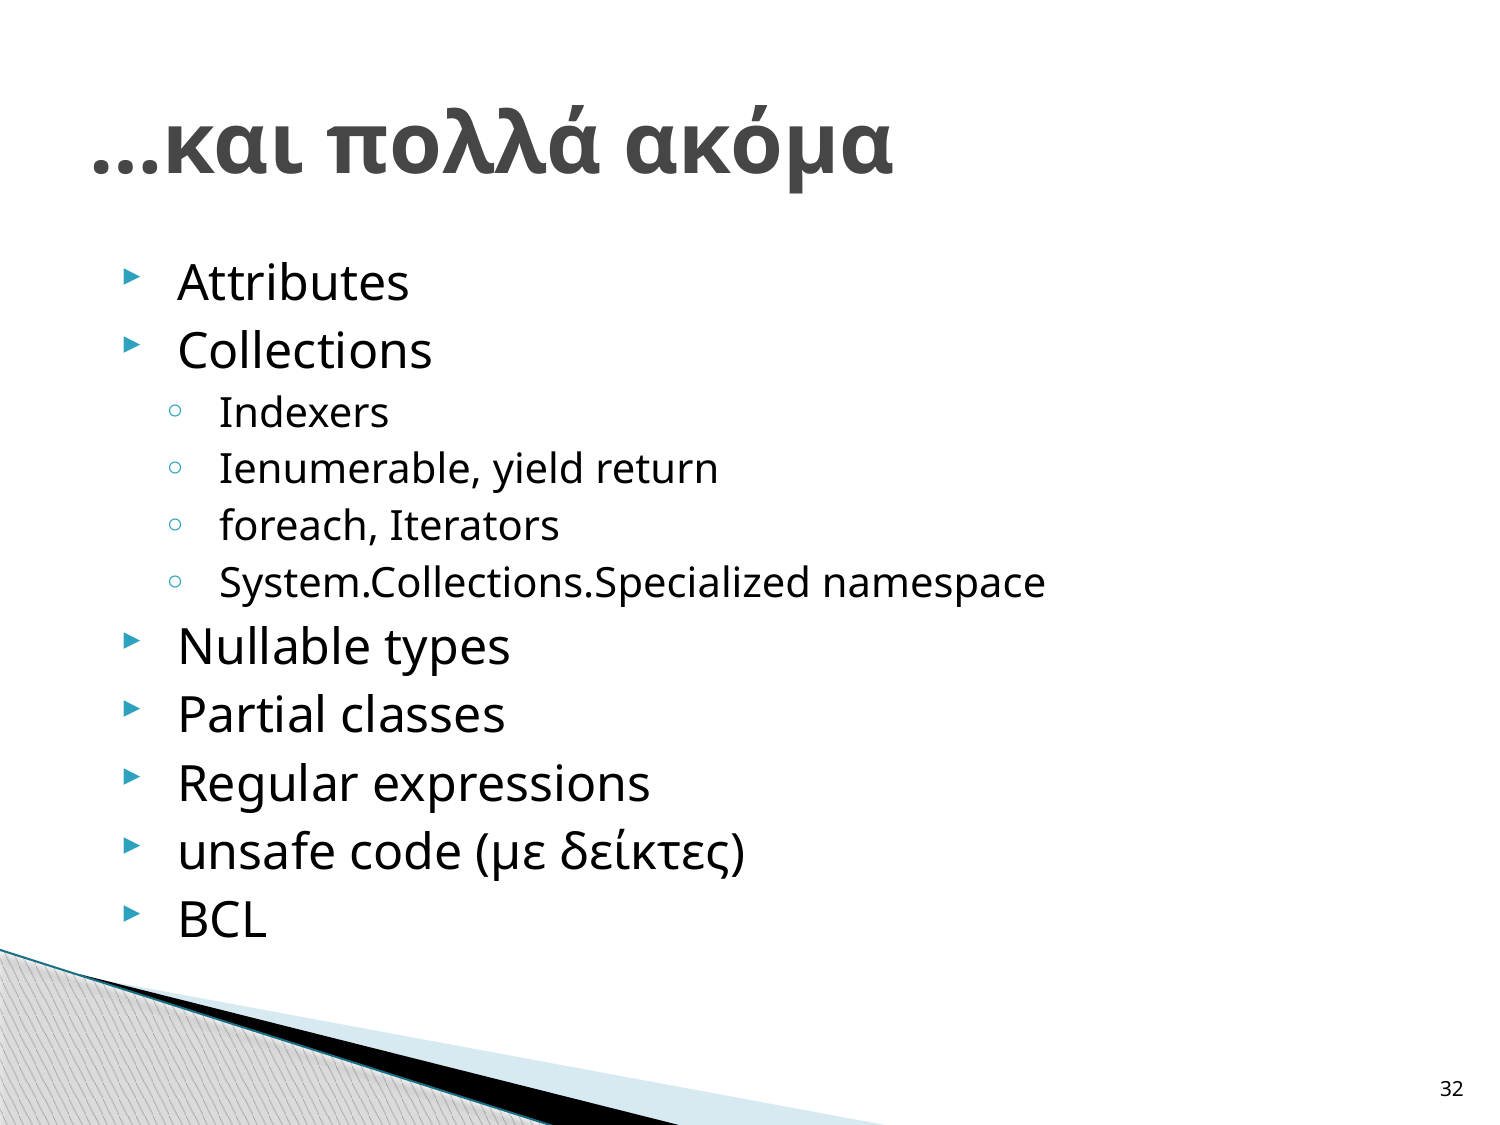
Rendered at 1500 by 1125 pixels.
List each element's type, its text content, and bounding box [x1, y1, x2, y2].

list Attributes Collections Indexers Ienumerable, yield return foreach, Iterators System.Collections.Specialized namespace Nullable types Partial classes Regular expressions unsafe code (με δείκτες) BCL [75, 243, 1425, 986]
slide_number 32 [1418, 1051, 1479, 1112]
title …και πολλά ακόμα [75, 45, 1425, 233]
